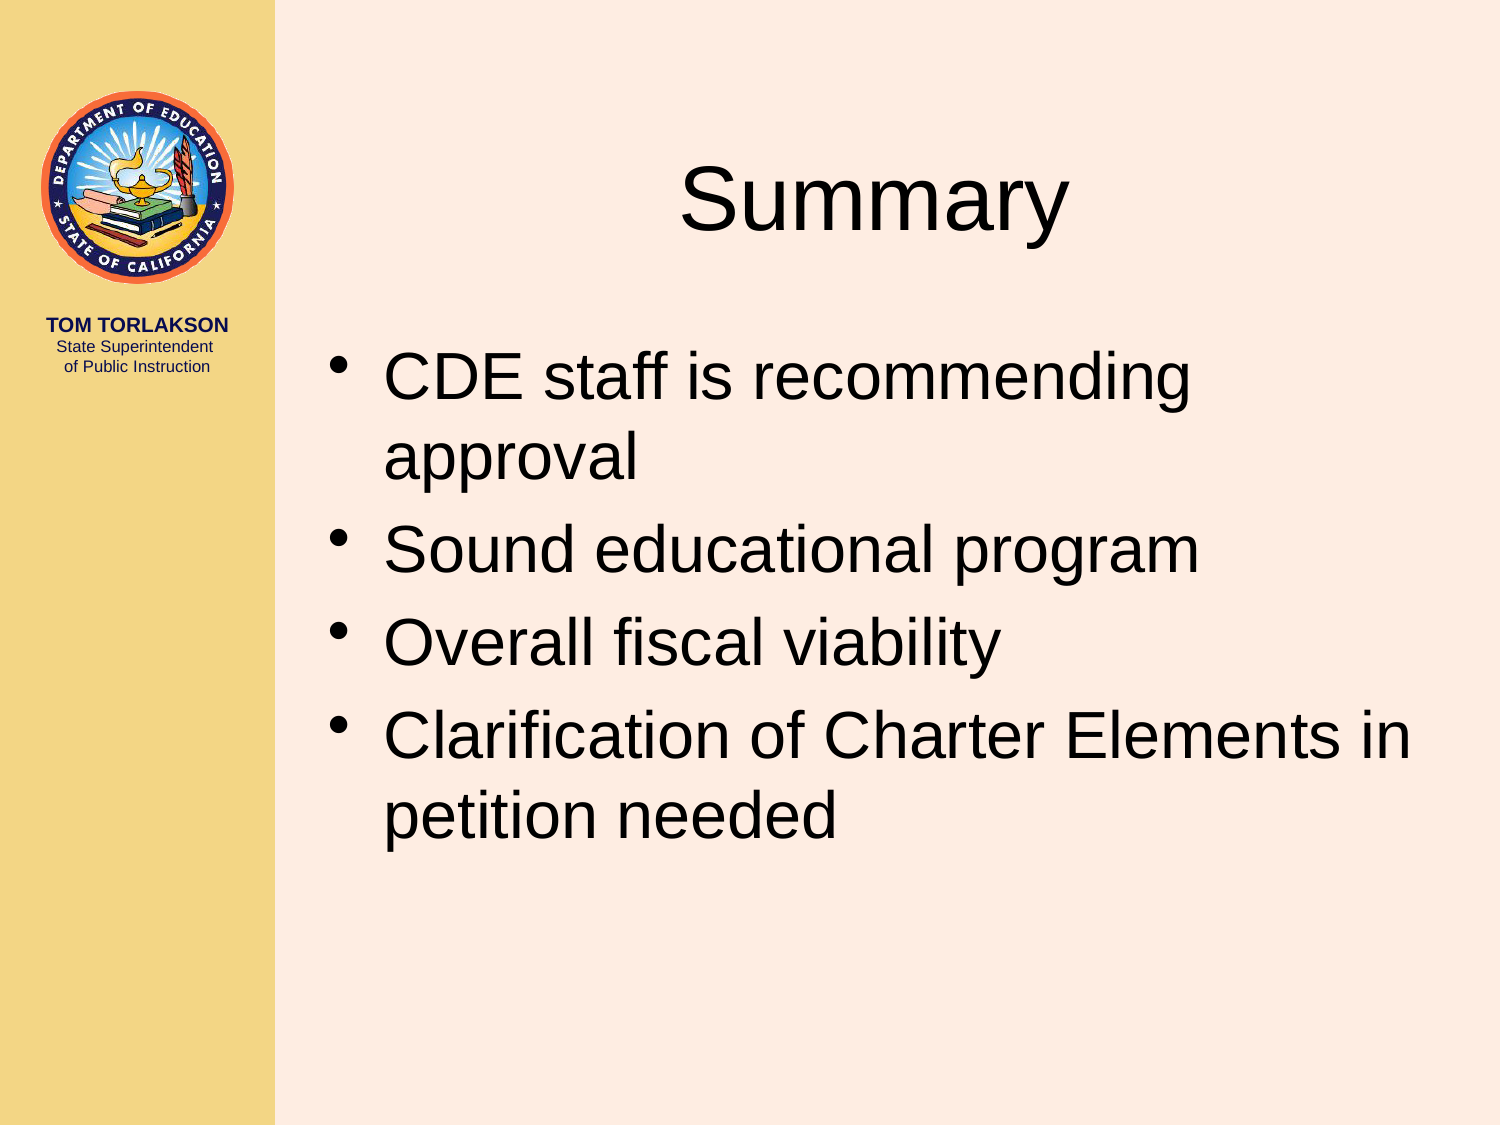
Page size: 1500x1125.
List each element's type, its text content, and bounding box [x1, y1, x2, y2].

title Summary [312, 99, 1438, 288]
list CDE staff is recommending approval Sound educational program Overall fiscal viability Clarification of Charter Elements in petition needed [312, 324, 1438, 1000]
picture [24, 74, 250, 300]
